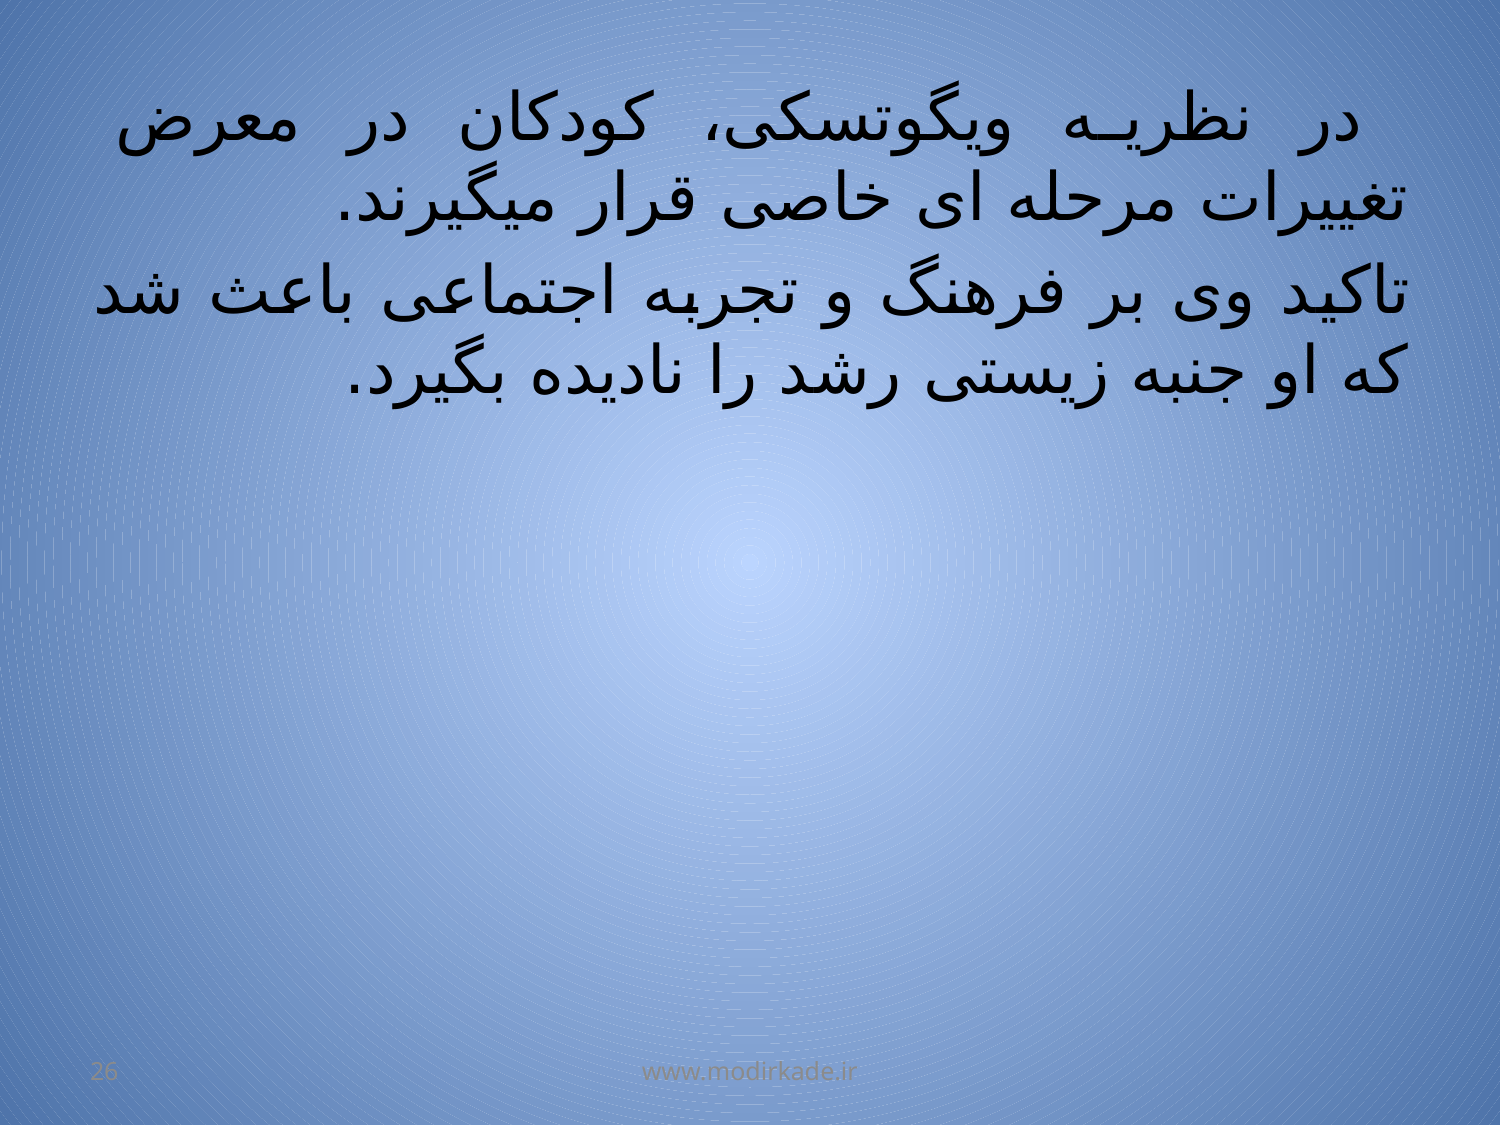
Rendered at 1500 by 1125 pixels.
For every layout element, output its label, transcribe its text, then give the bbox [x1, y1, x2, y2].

footer www.modirkade.ir [512, 1042, 988, 1103]
slide_number 26 [75, 1042, 425, 1103]
list در نظریه ویگوتسکی، کودکان در معرض تغییرات مرحله ای خاصی قرار میگیرند. تاکید وی بر فرهنگ و تجربه اجتماعی باعث شد که او جنبه زیستی رشد را نادیده بگیرد. [75, 66, 1425, 1071]
